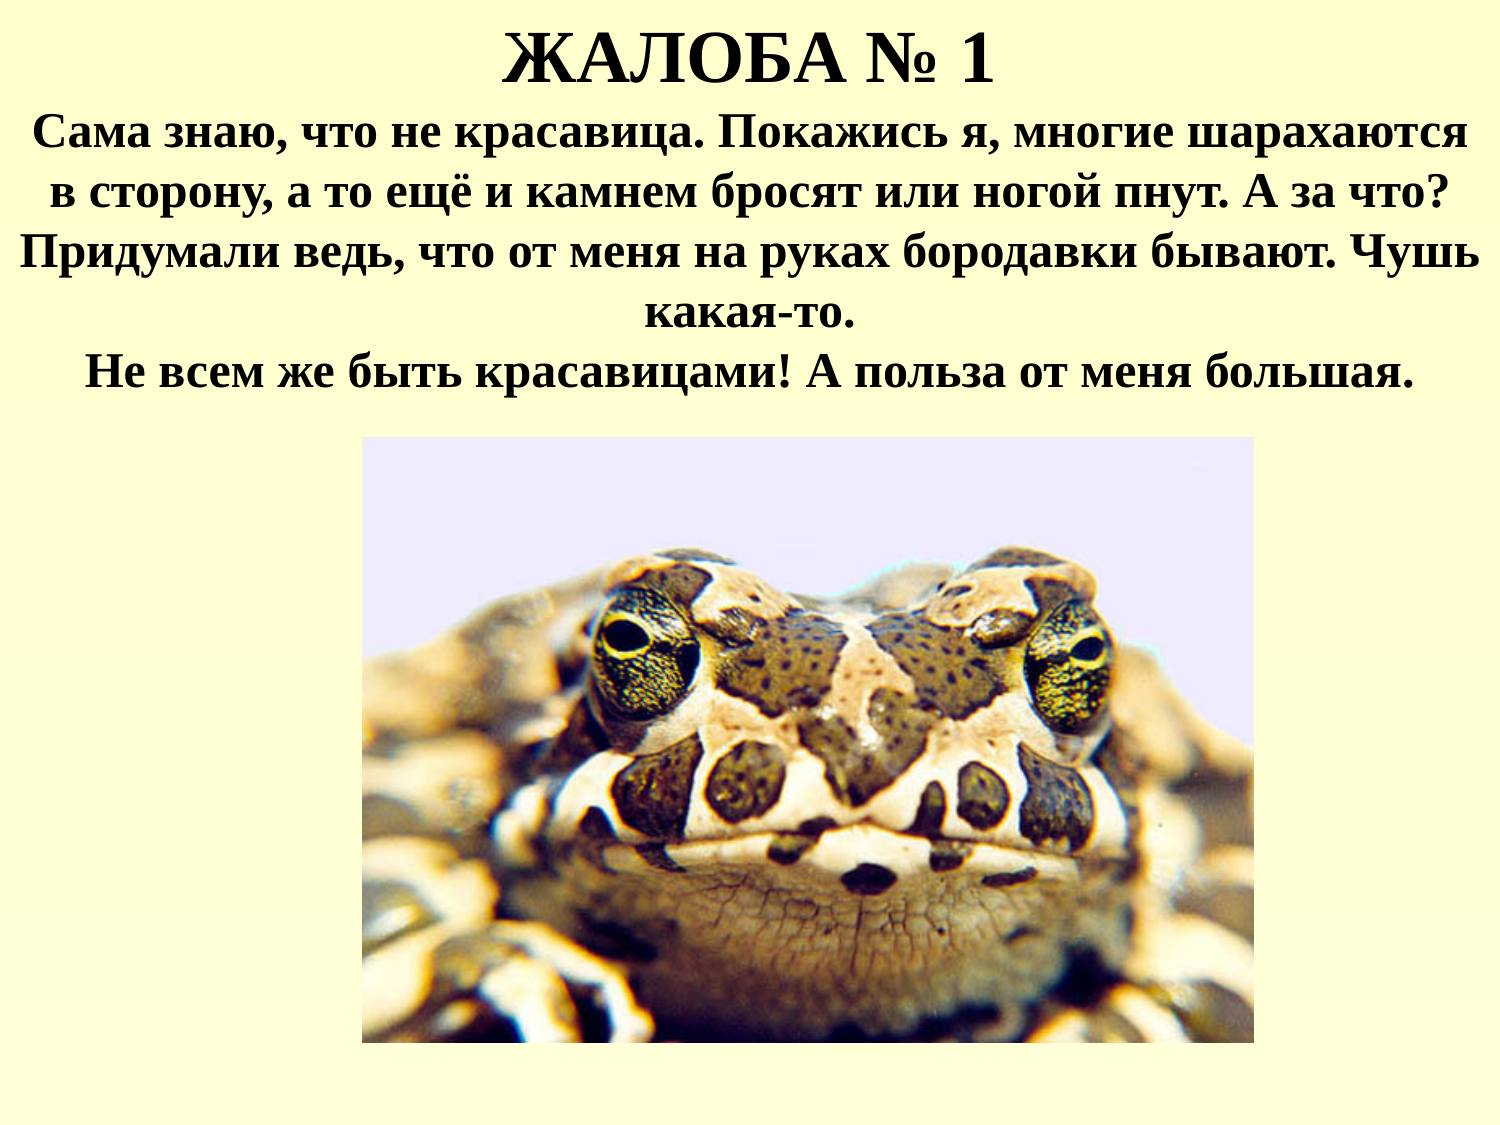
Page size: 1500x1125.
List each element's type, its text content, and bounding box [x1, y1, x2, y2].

picture [362, 437, 1254, 1043]
text_box ЖАЛОБА № 1 Сама знаю, что не красавица. Покажись я, многие шарахаются в сторону, а то ещё и камнем бросят или ногой пнут. А за что? Придумали ведь, что от меня на руках бородавки бывают. Чушь какая-то. Не всем же быть красавицами! А польза от меня большая. [0, 0, 1500, 535]
